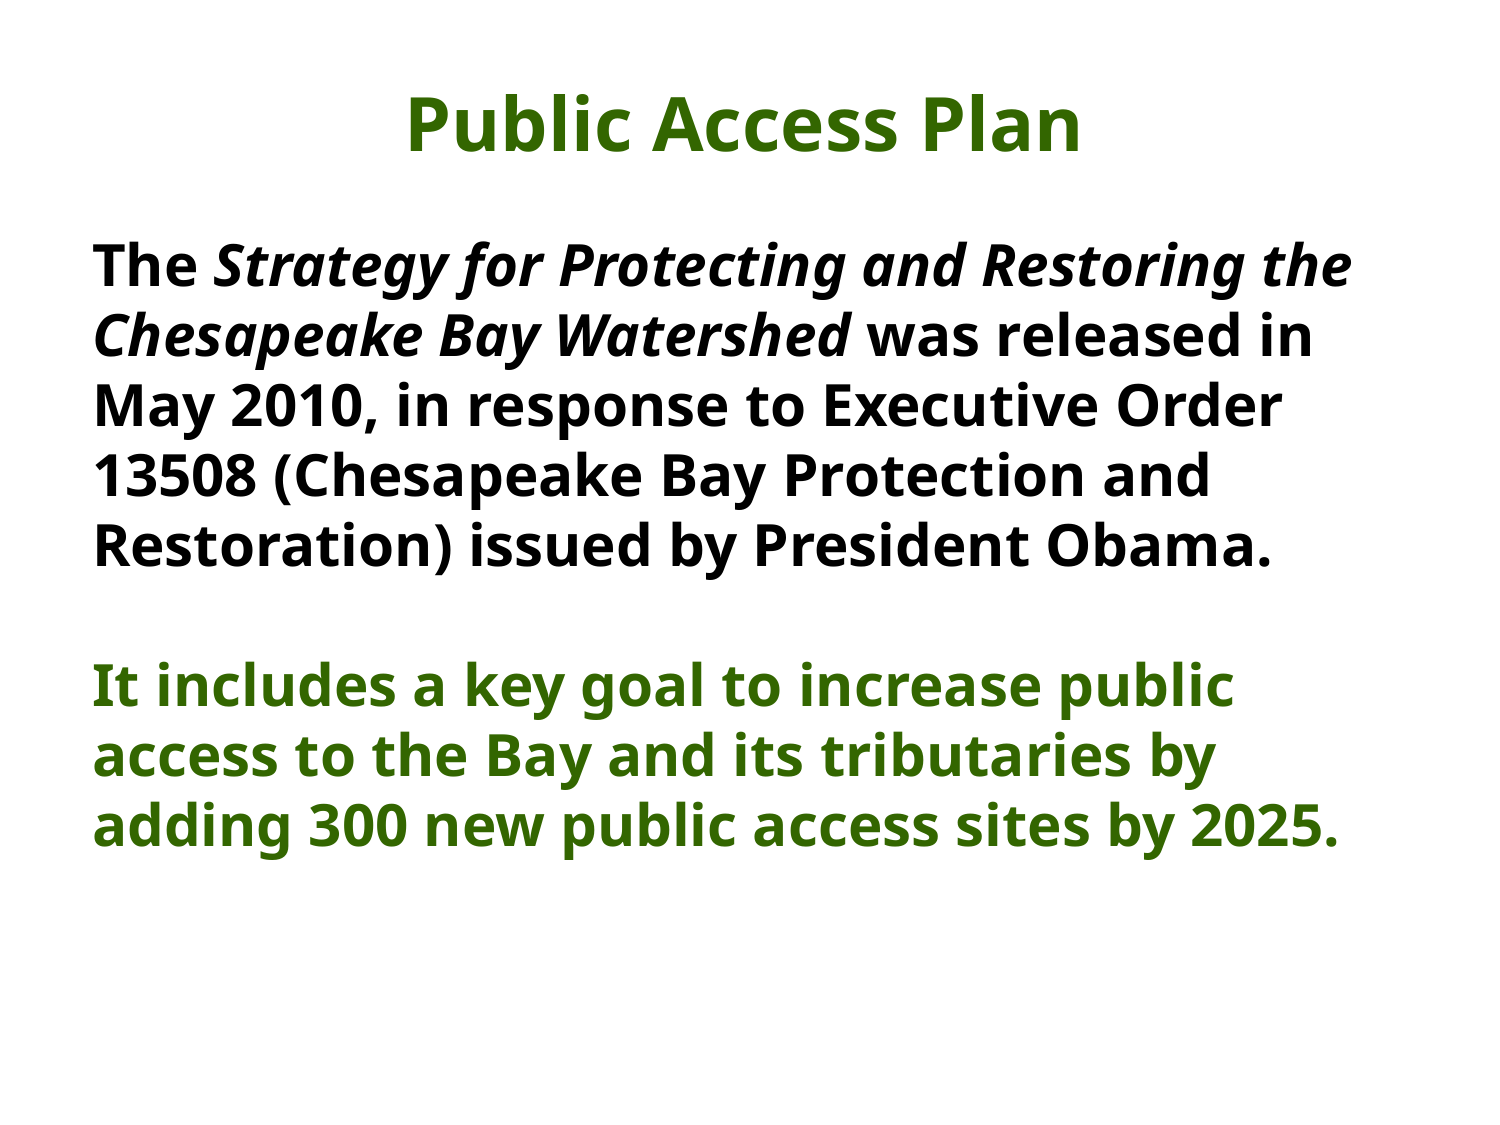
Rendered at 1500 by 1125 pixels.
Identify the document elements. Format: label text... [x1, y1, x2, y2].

text_box The Strategy for Protecting and Restoring the Chesapeake Bay Watershed was released in May 2010, in response to Executive Order 13508 (Chesapeake Bay Protection and Restoration) issued by President Obama. It includes a key goal to increase public access to the Bay and its tributaries by adding 300 new public access sites by 2025. [77, 221, 1409, 1006]
text_box Public Access Plan [167, 69, 1322, 175]
